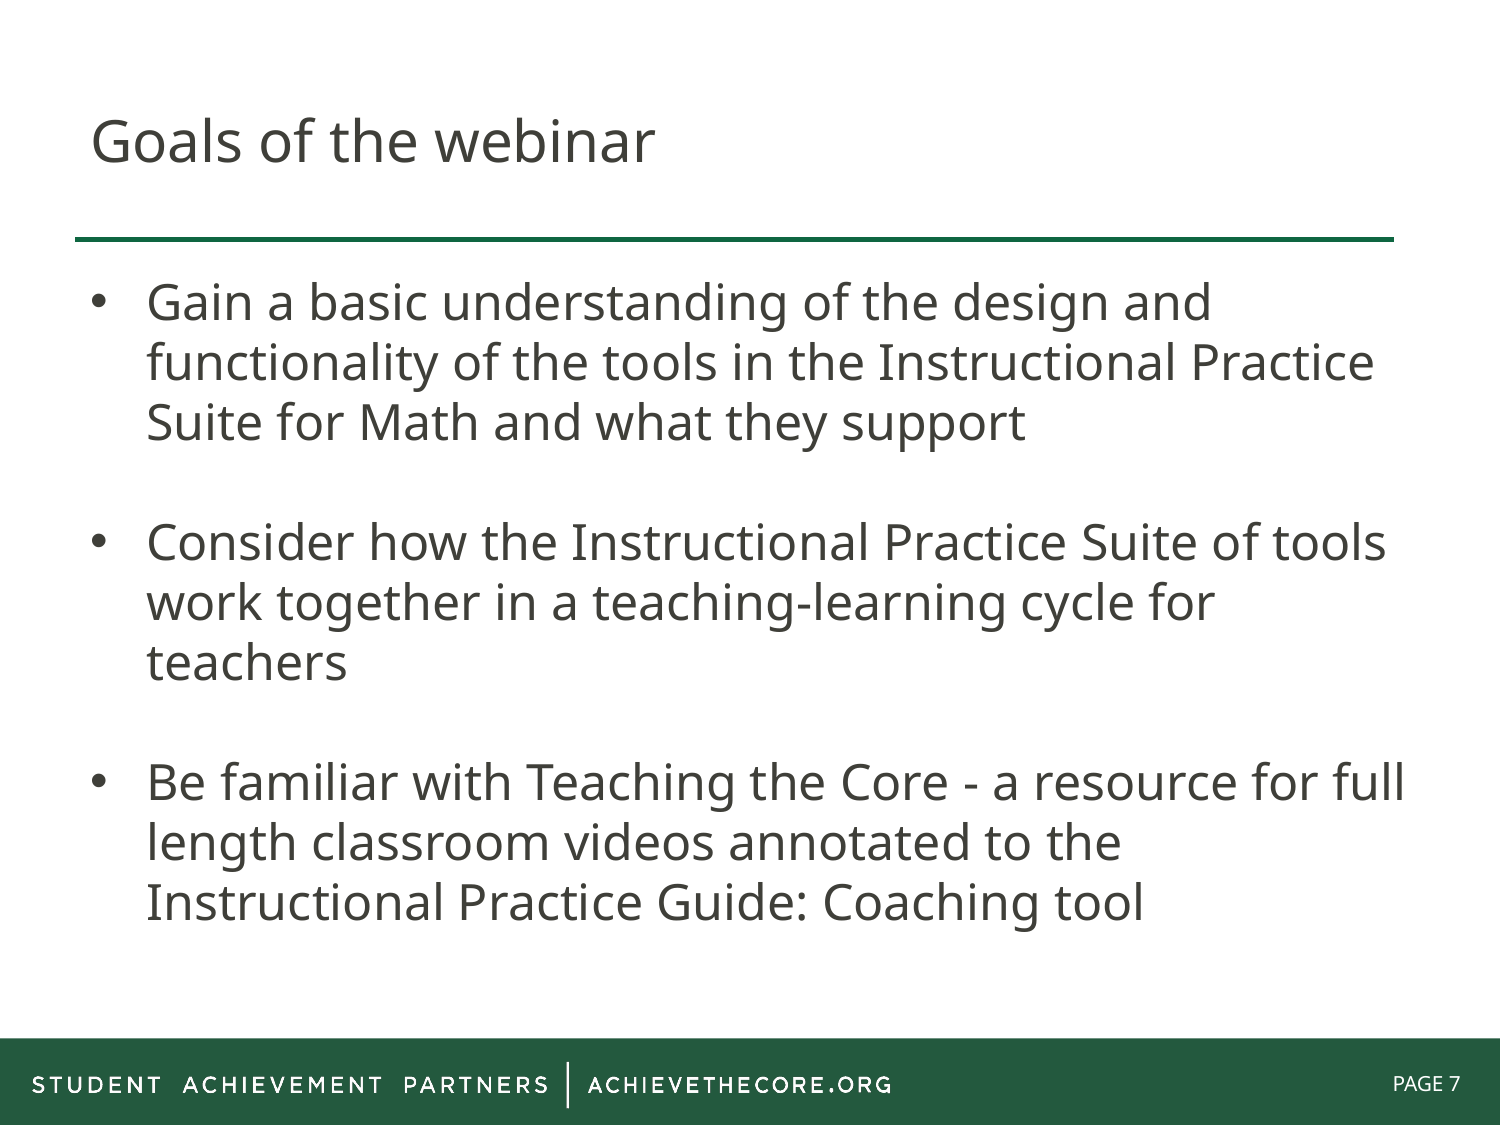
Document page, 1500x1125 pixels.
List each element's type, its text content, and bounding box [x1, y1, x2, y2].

picture [12, 1055, 911, 1112]
title Goals of the webinar [75, 45, 1425, 233]
list Gain a basic understanding of the design and functionality of the tools in the Instructional Practice Suite for Math and what they support Consider how the Instructional Practice Suite of tools work together in a teaching-learning cycle for teachers Be familiar with Teaching the Core - a resource for full length classroom videos annotated to the Instructional Practice Guide: Coaching tool [75, 262, 1425, 1005]
